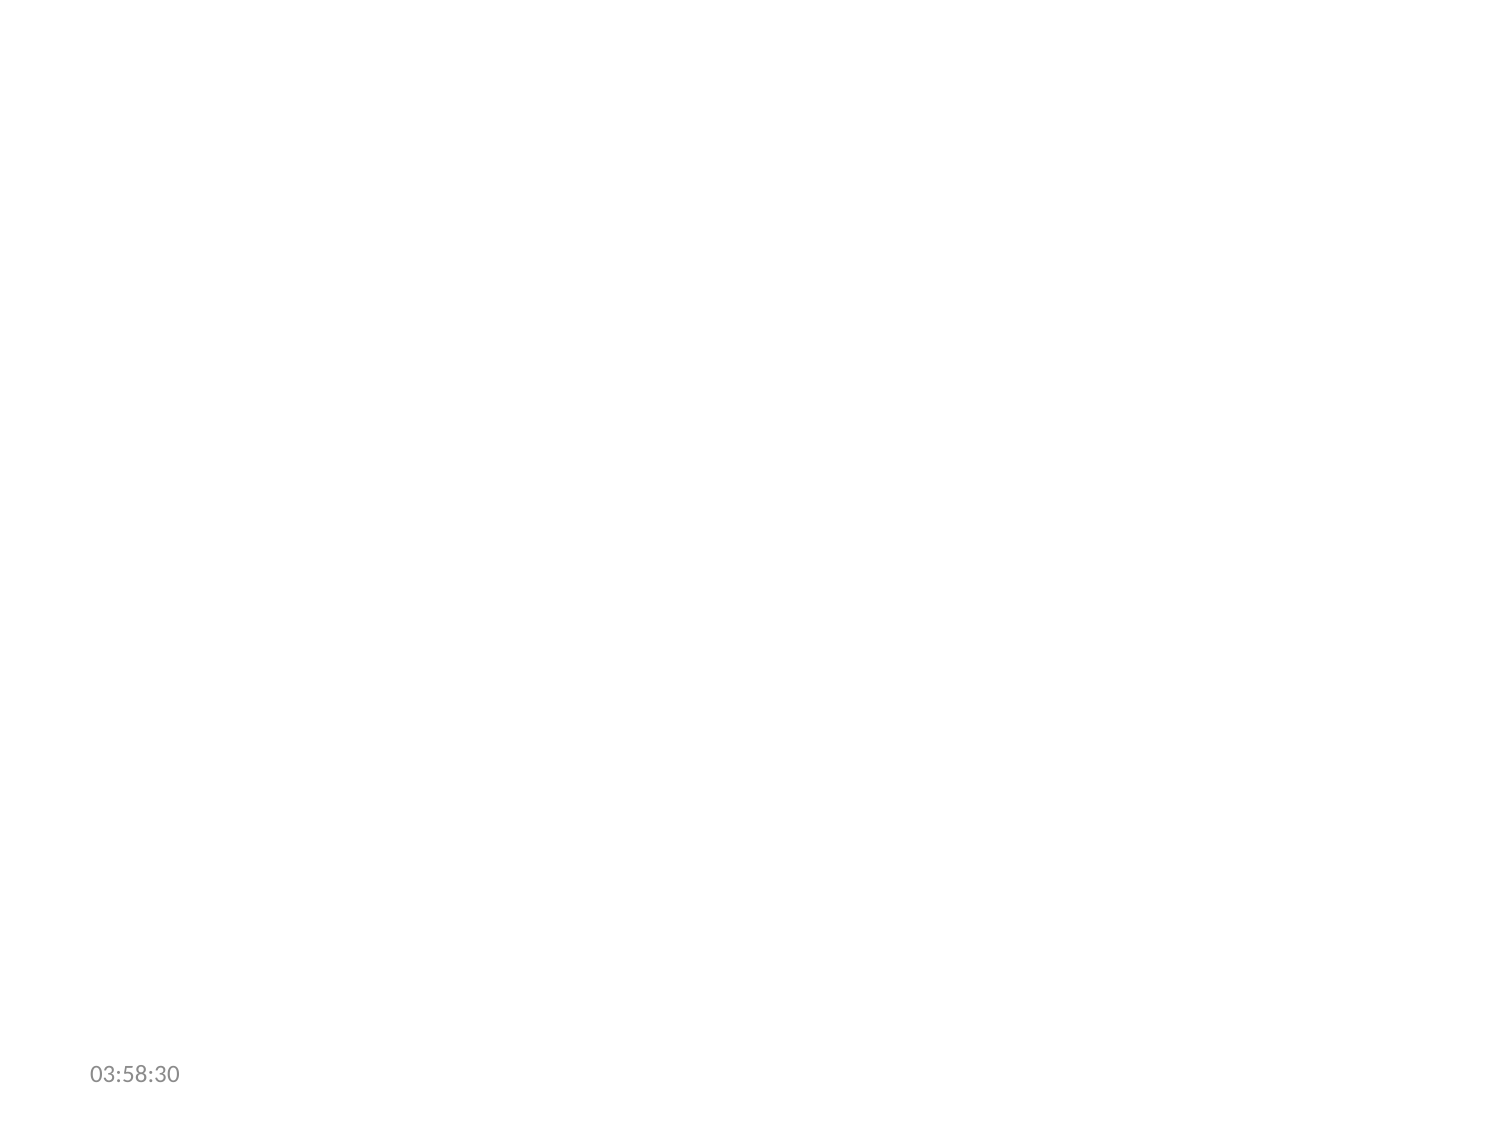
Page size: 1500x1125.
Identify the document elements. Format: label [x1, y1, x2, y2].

slide_number [75, 1042, 425, 1103]
